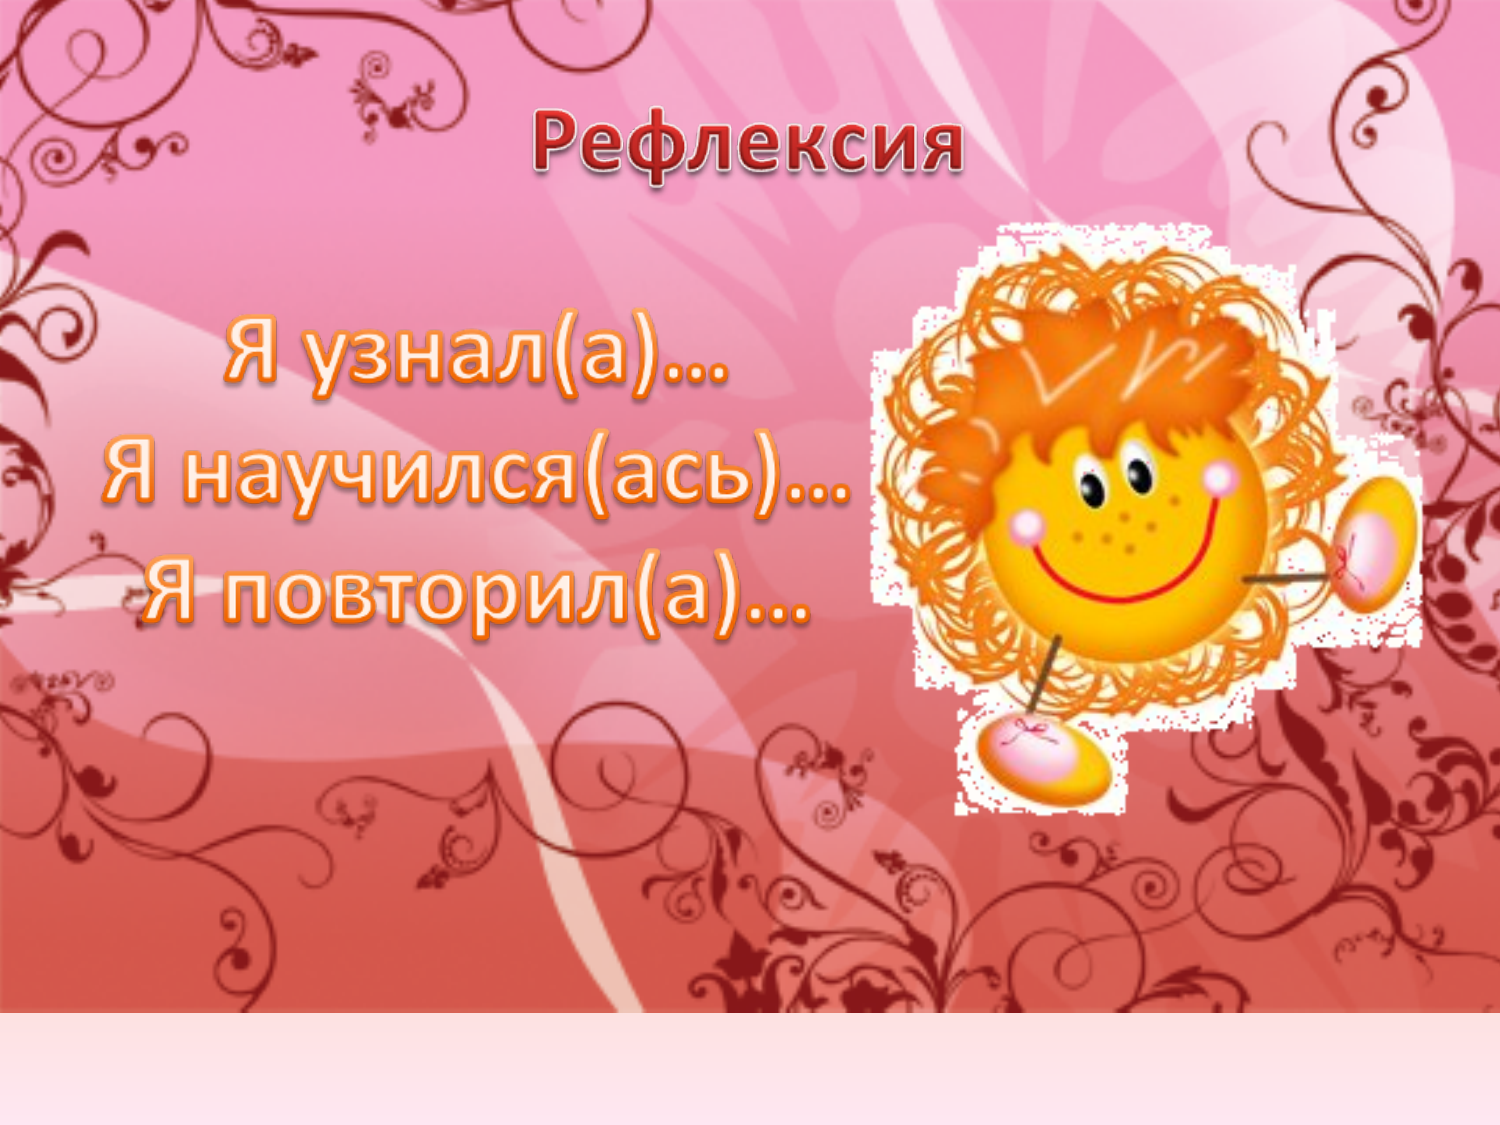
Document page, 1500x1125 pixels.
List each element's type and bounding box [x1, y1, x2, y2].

title [73, 43, 1427, 235]
picture [0, 0, 1500, 1013]
